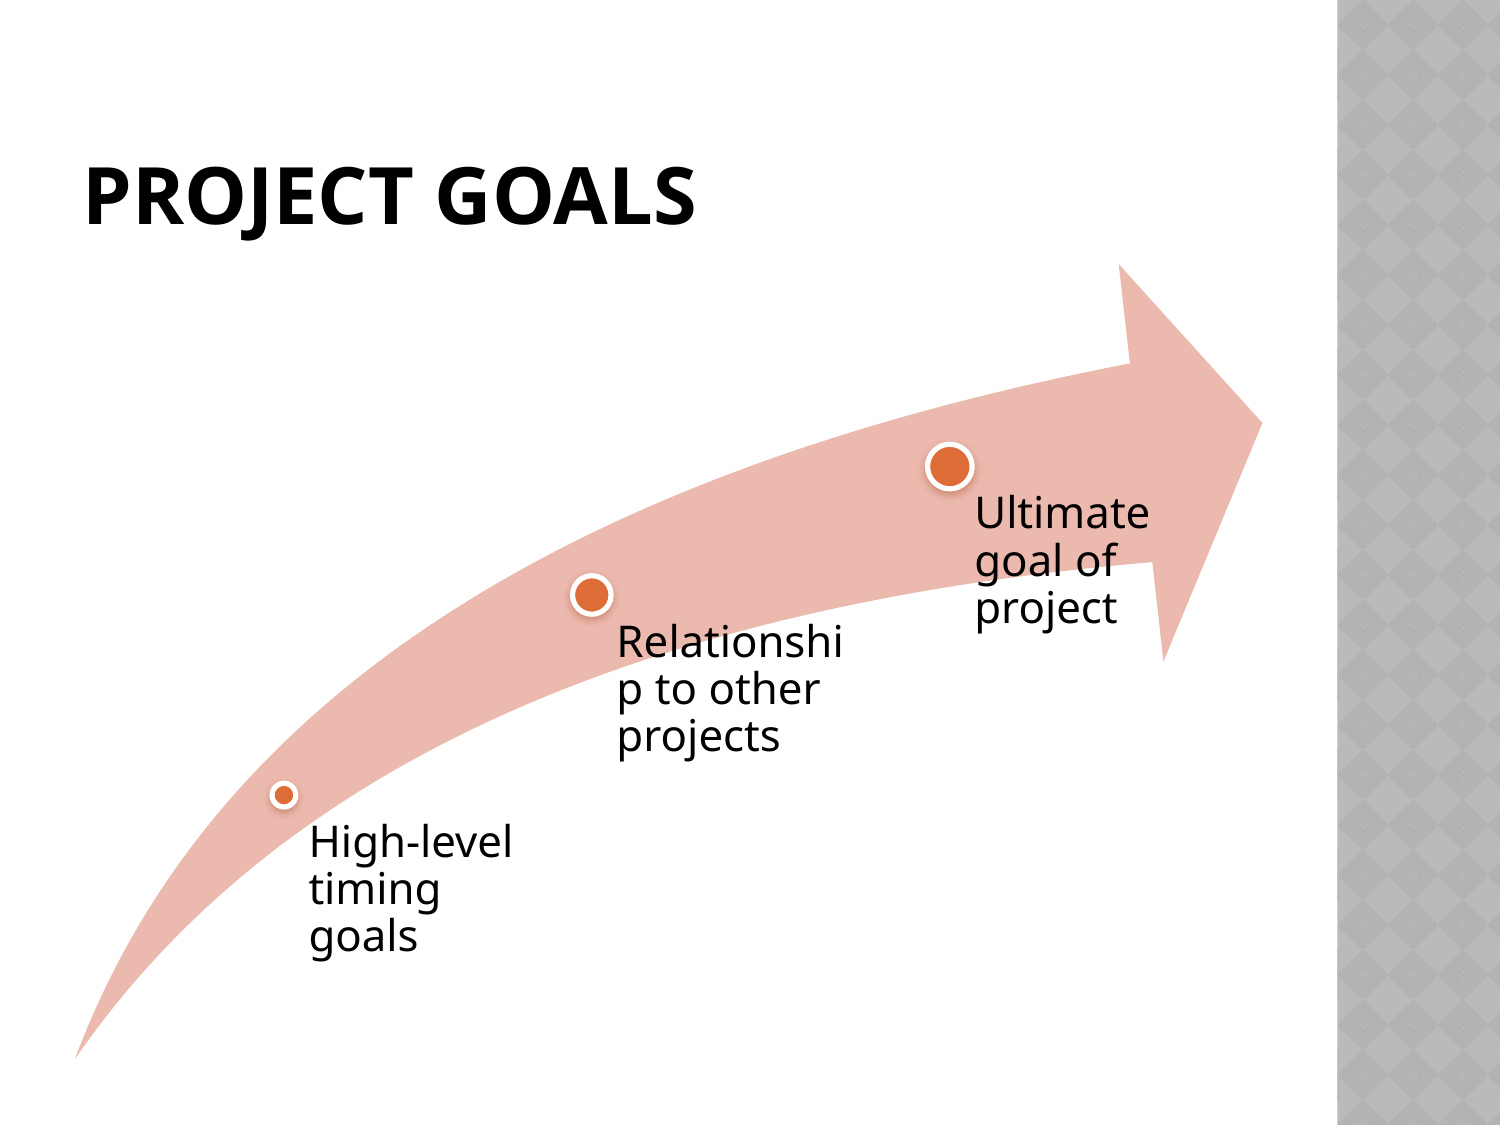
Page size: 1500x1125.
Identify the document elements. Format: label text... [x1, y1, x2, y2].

title Project Goals [75, 52, 1263, 240]
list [74, 263, 1263, 1060]
